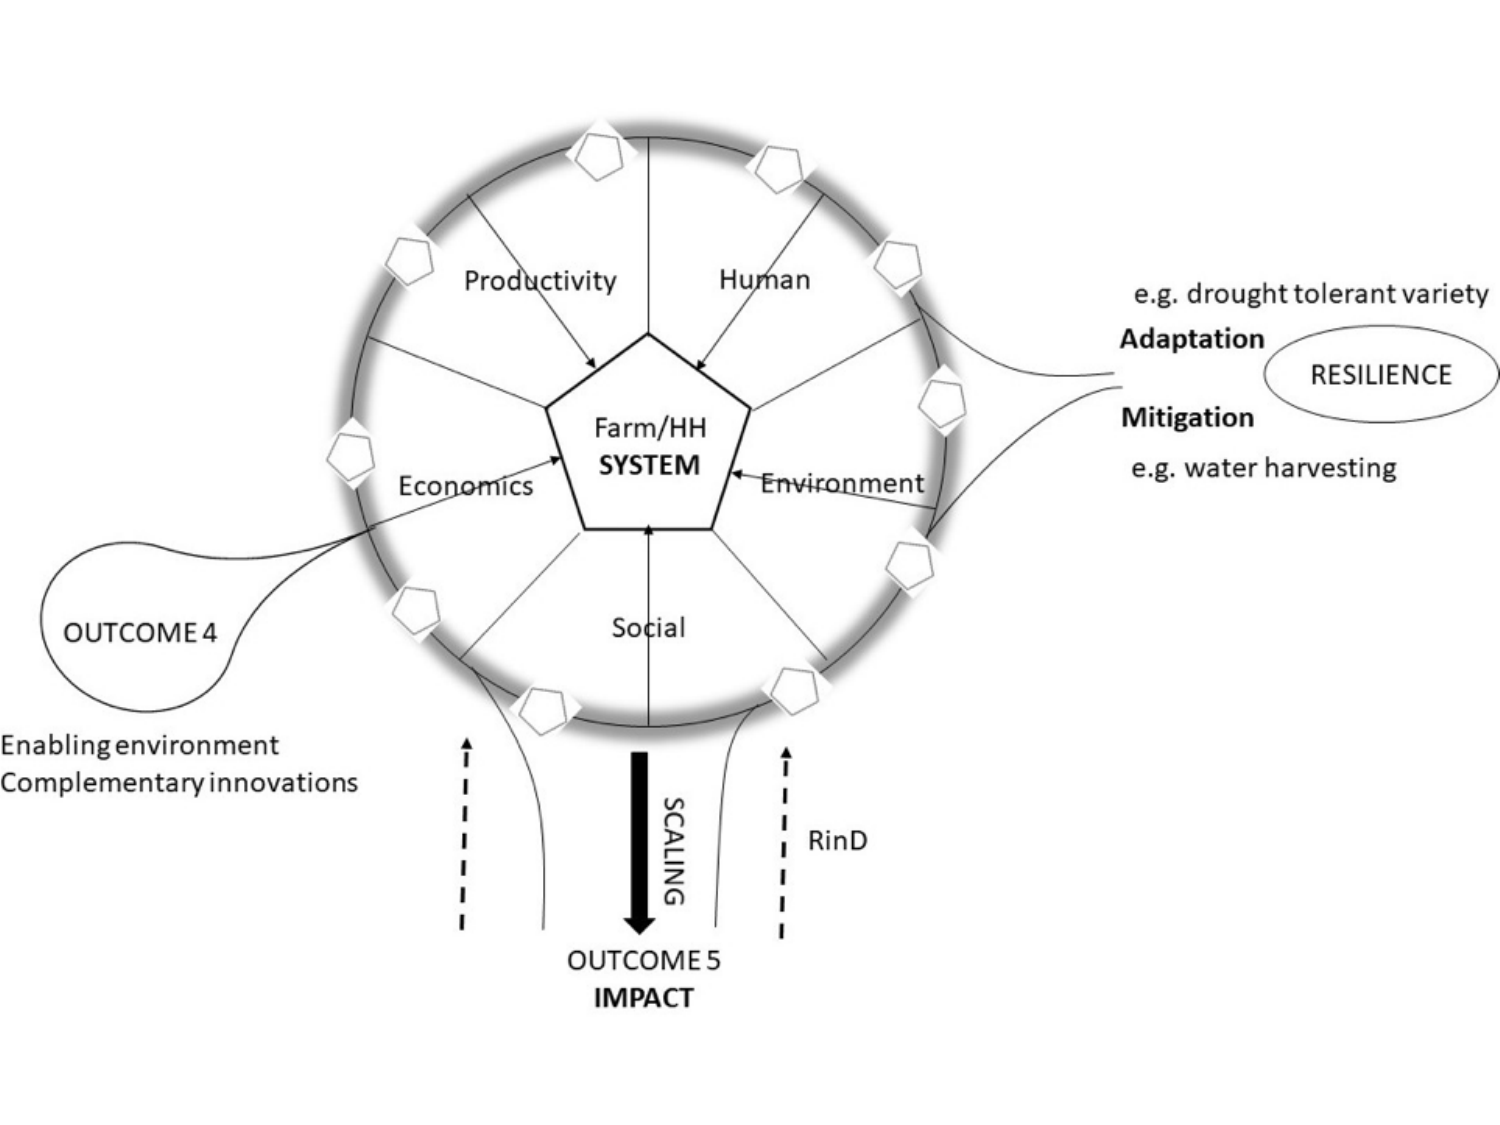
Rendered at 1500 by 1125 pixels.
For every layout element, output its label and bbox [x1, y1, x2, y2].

picture [0, 107, 1500, 1018]
